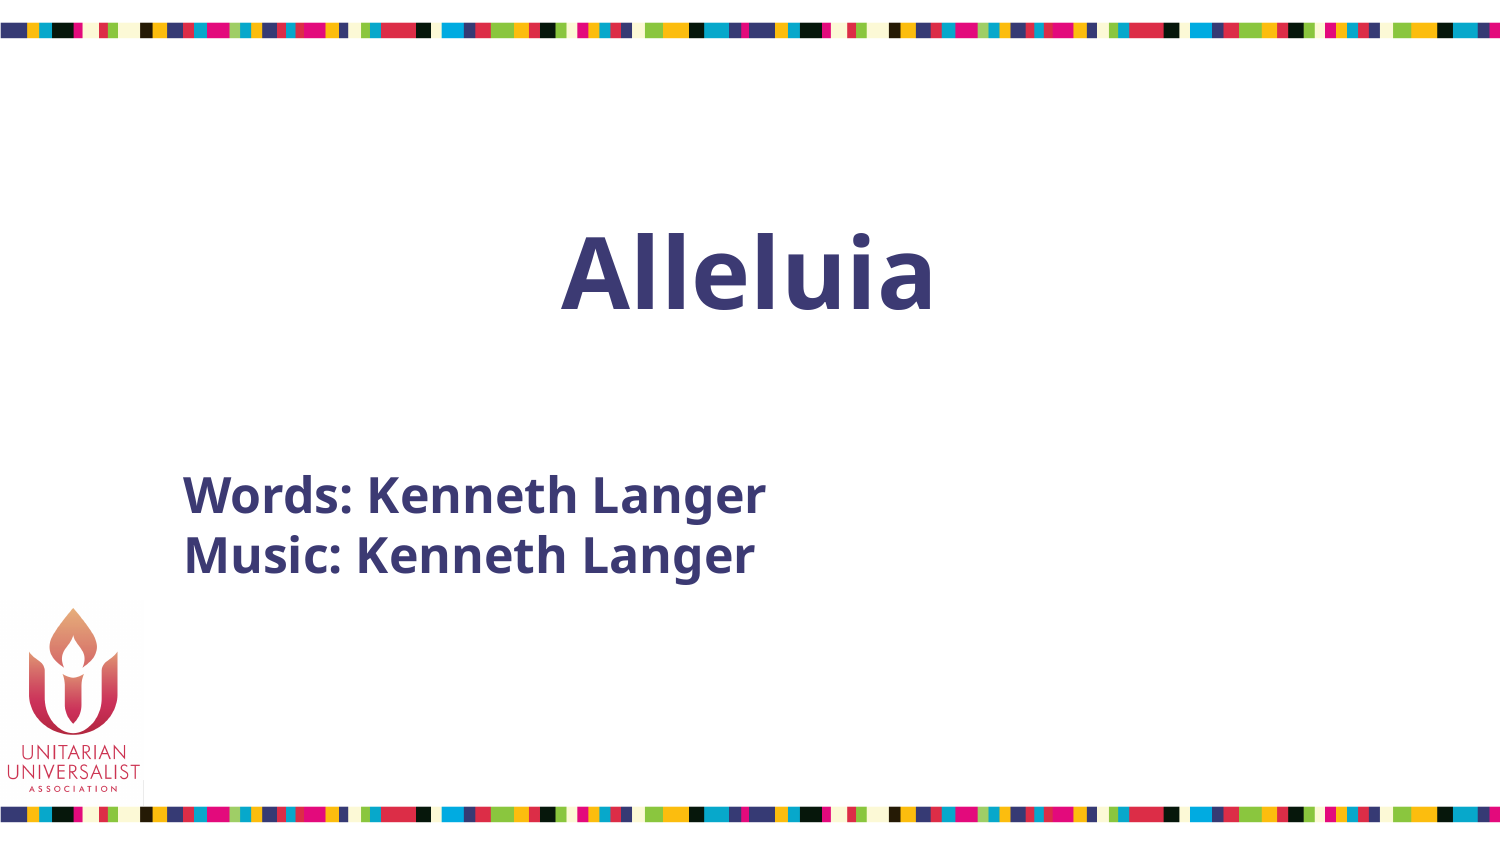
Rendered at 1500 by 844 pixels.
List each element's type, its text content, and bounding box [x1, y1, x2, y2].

text_box Words: Kenneth Langer Music: Kenneth Langer [168, 448, 1495, 659]
picture [0, 600, 1500, 824]
text_box Alleluia [74, 75, 1425, 345]
picture [0, 22, 1500, 40]
